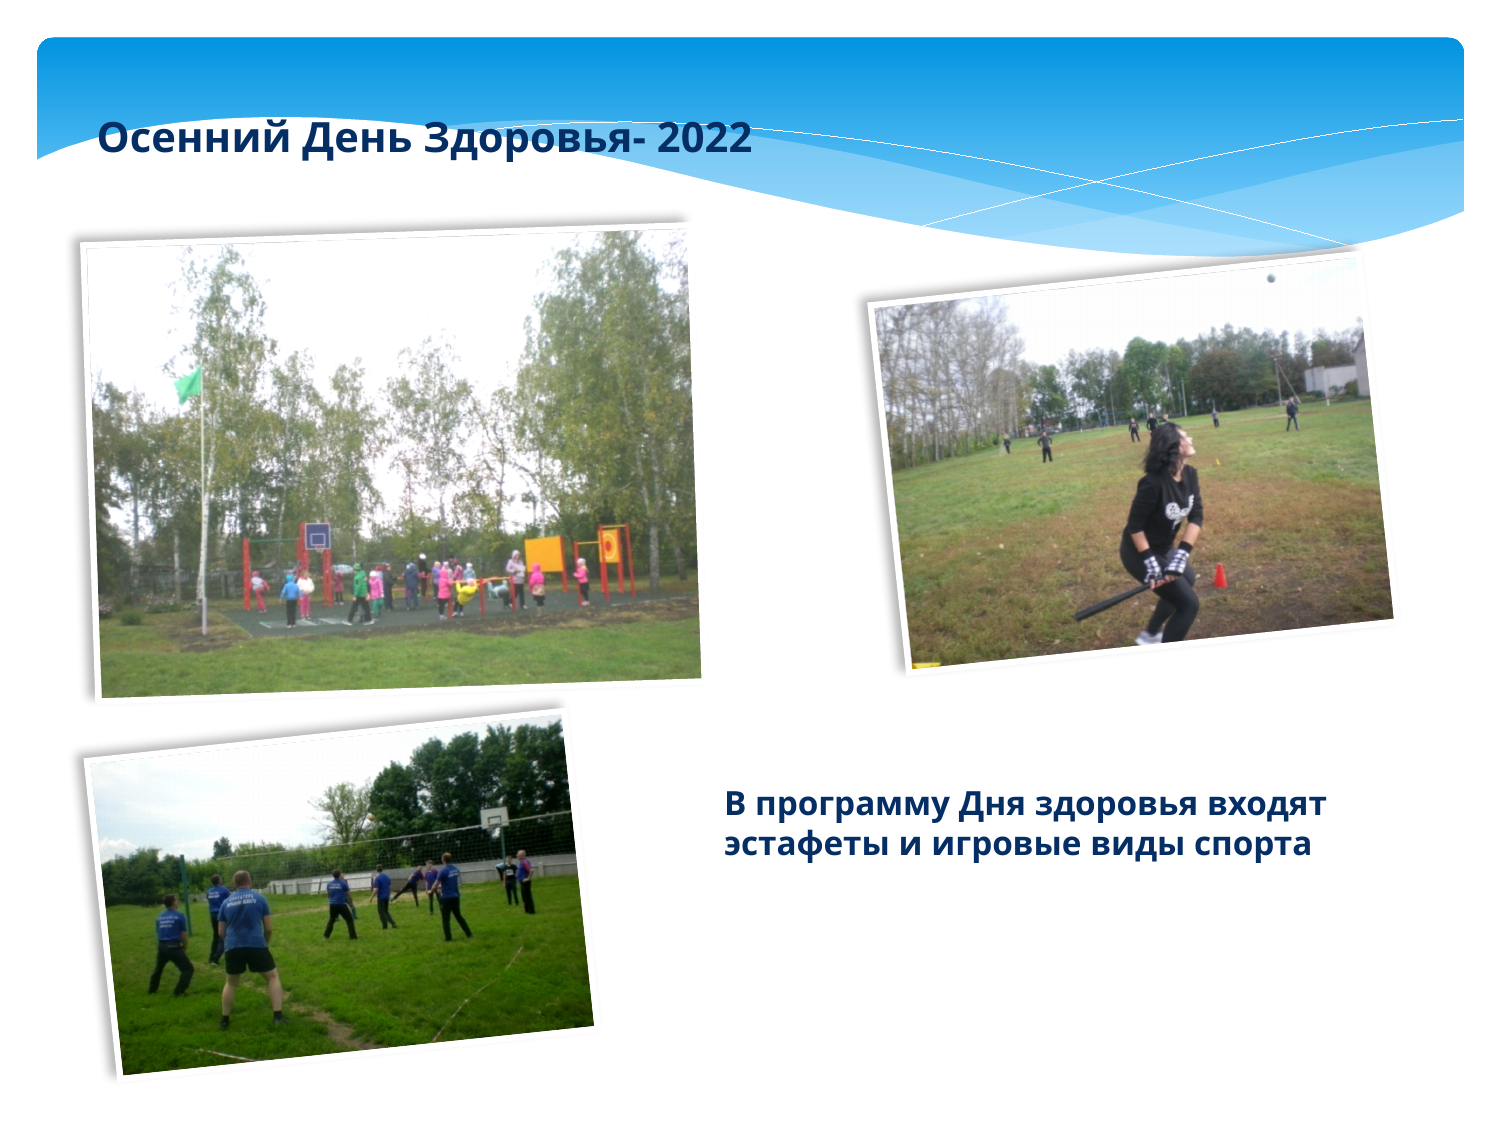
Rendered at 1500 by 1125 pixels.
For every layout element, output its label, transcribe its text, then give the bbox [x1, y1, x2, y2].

picture [91, 715, 594, 1075]
picture [87, 229, 701, 698]
picture [875, 258, 1393, 669]
text_box Осенний День Здоровья- 2022 [81, 103, 824, 169]
text_box В программу Дня здоровья входят эстафеты и игровые виды спорта [709, 775, 1424, 870]
